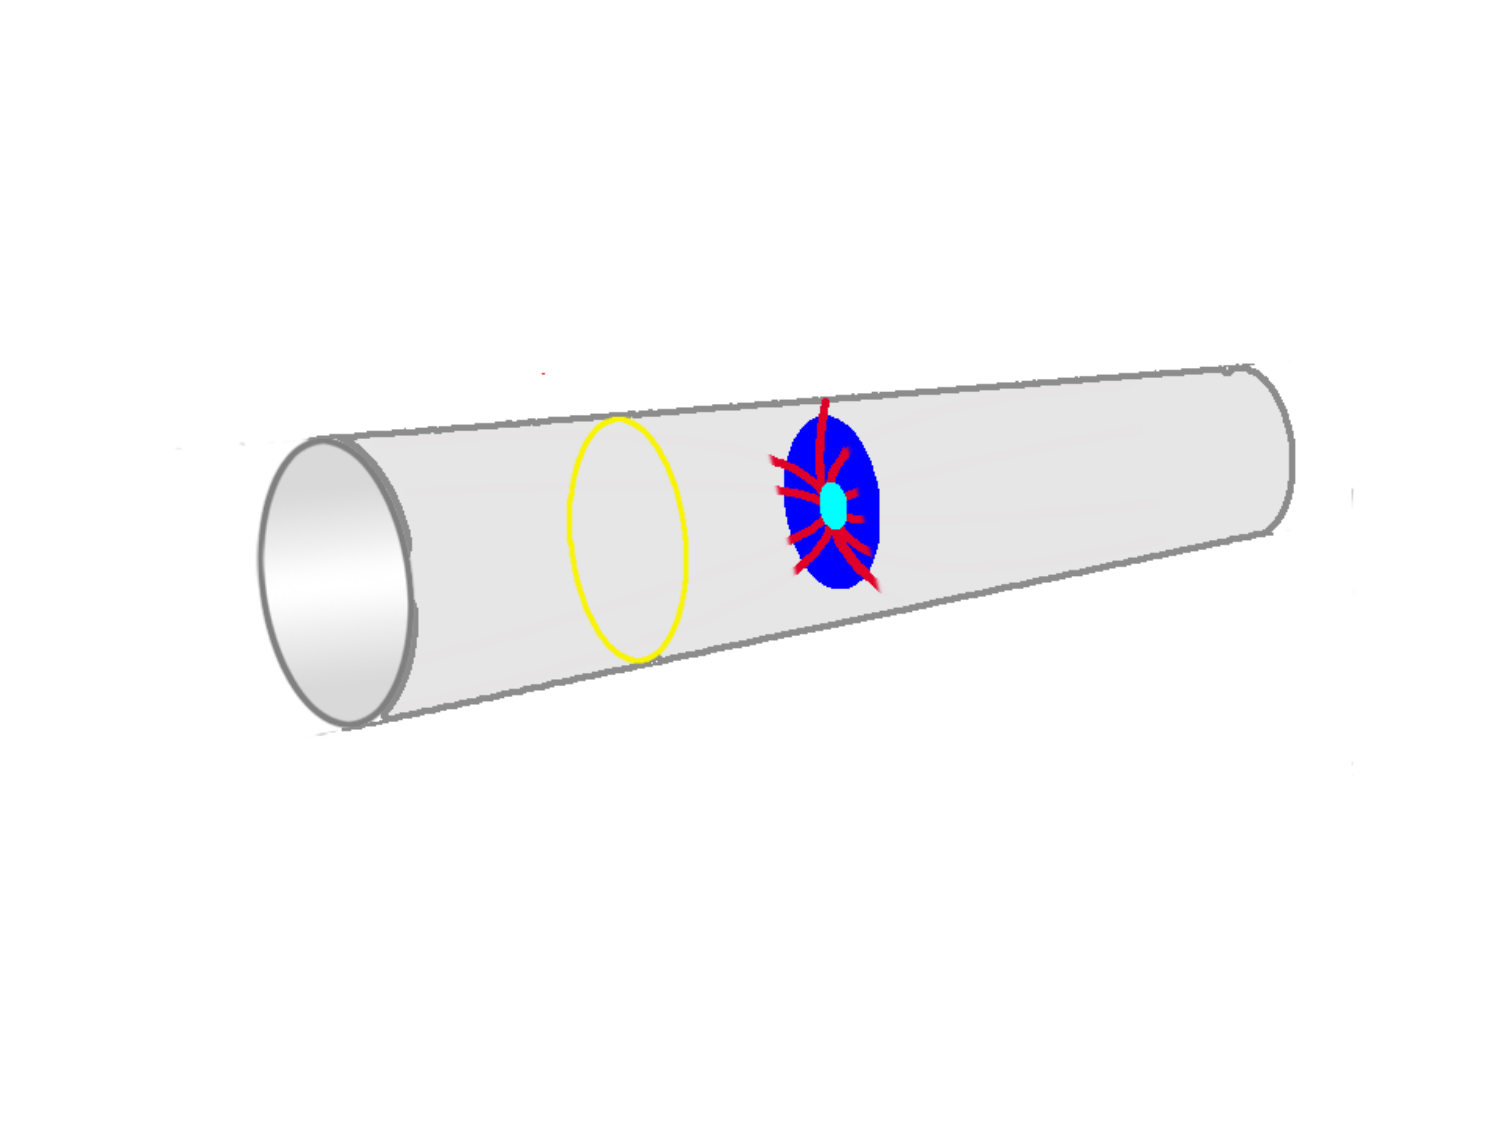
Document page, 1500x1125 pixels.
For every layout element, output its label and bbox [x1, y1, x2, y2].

picture [131, 84, 1369, 1041]
